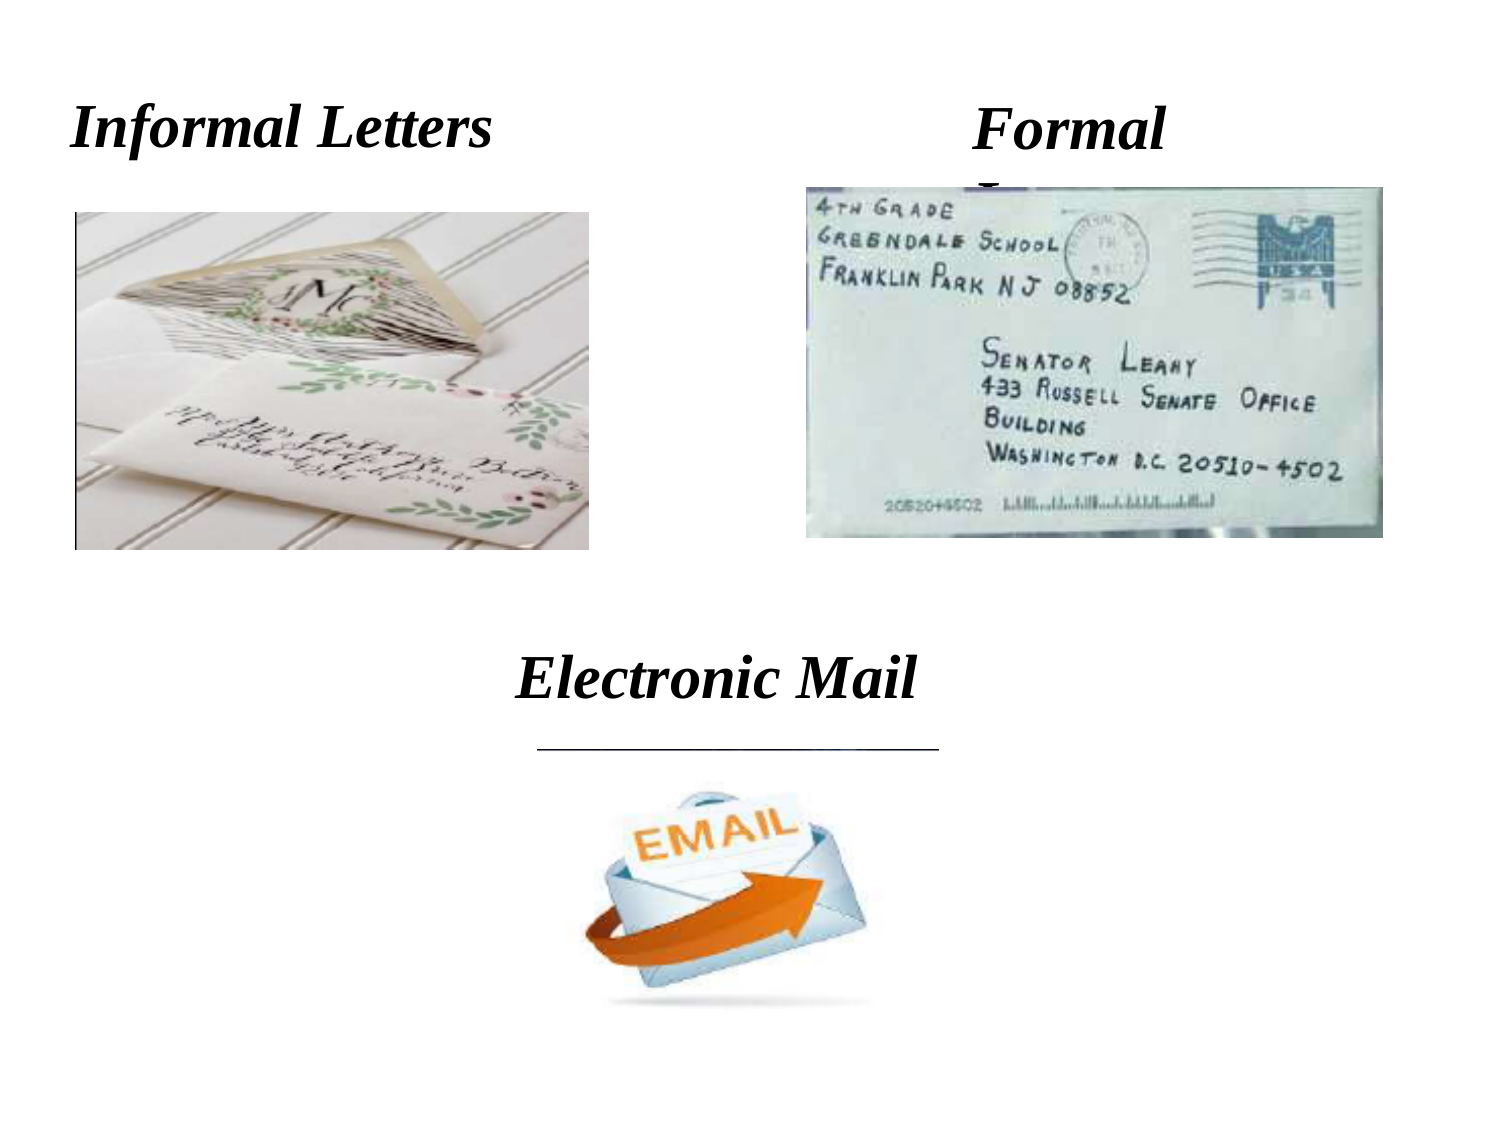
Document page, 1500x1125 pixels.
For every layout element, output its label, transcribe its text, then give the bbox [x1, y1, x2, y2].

text_box Electronic Mail [513, 634, 922, 712]
picture [805, 187, 1383, 538]
picture [74, 212, 589, 551]
text_box Informal Letters [68, 83, 498, 161]
text_box Formal Letters [970, 84, 1377, 185]
picture [537, 749, 939, 1051]
